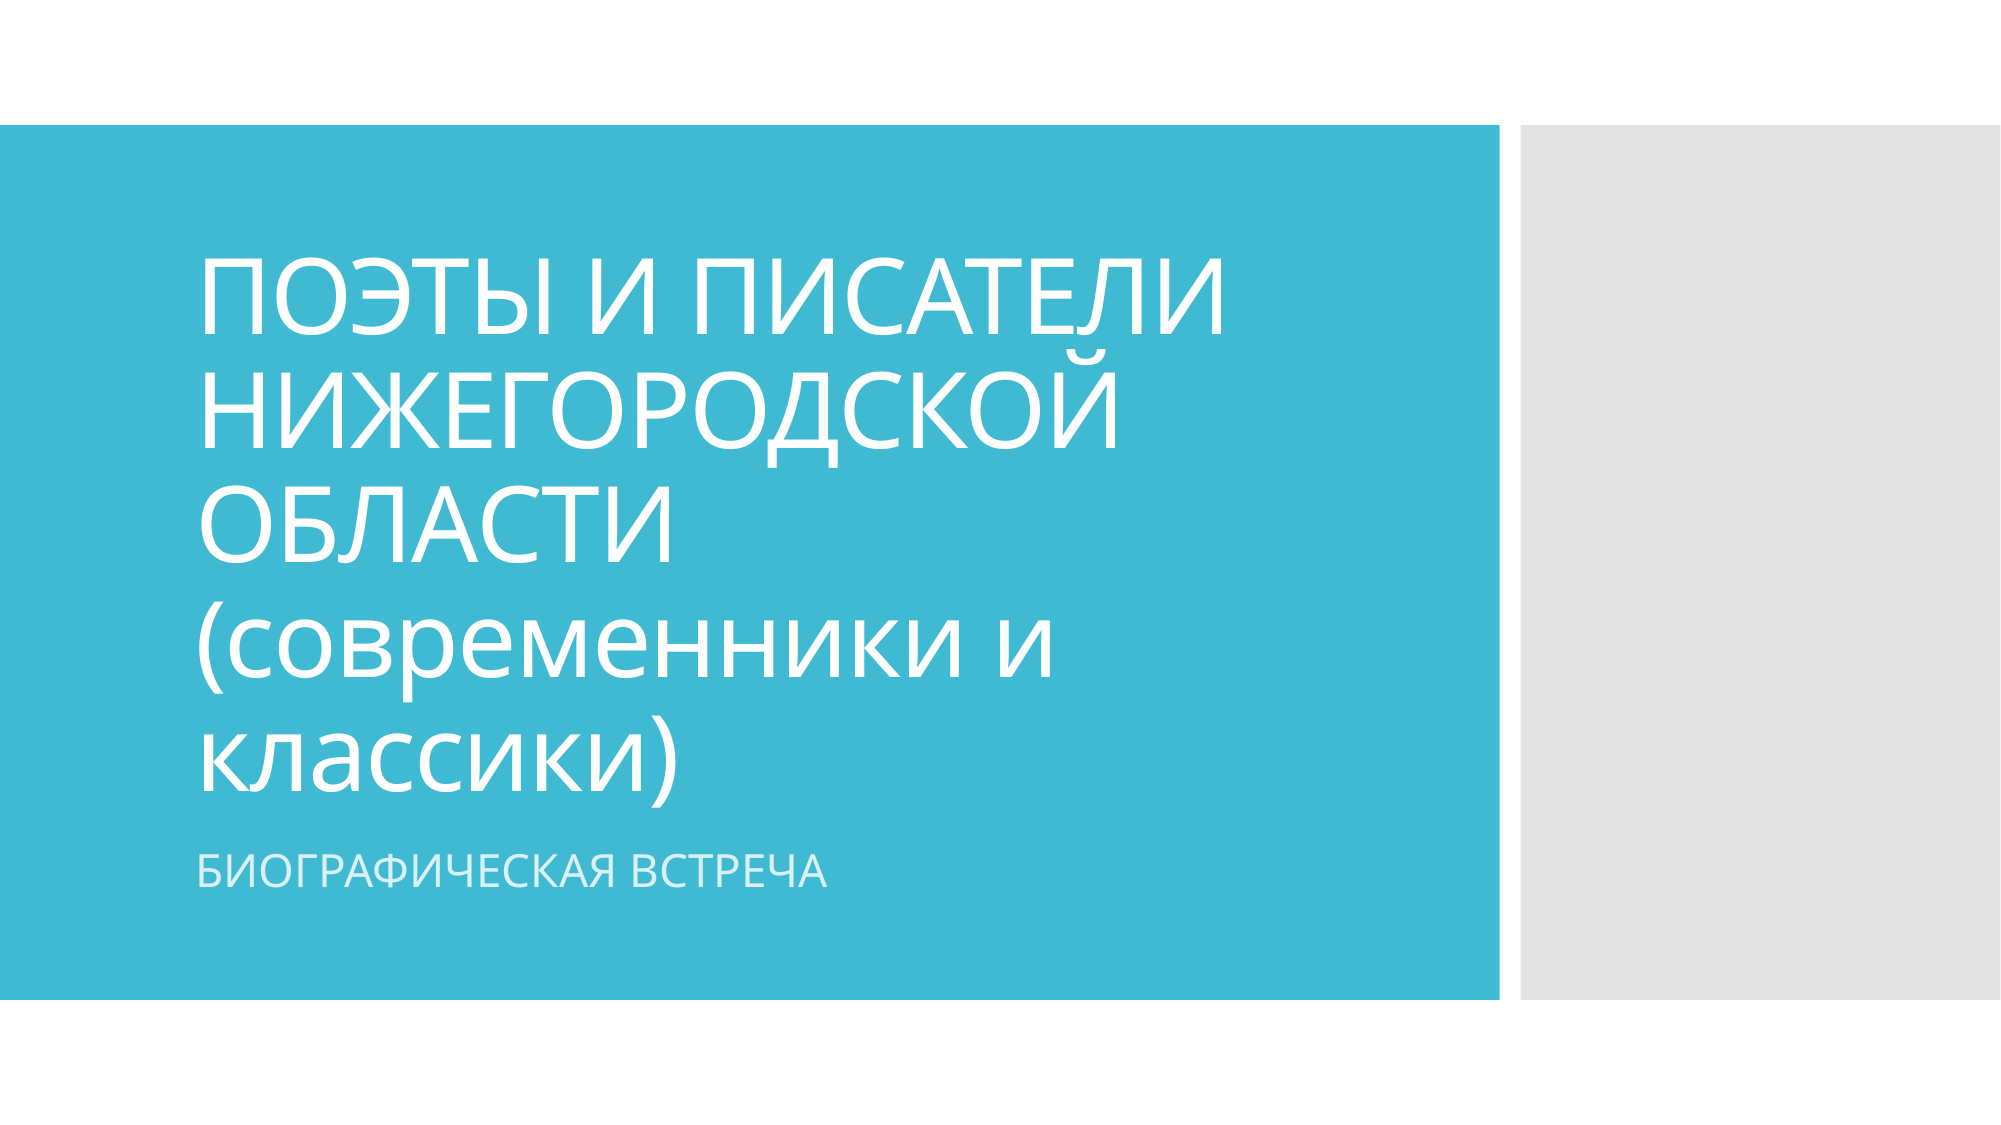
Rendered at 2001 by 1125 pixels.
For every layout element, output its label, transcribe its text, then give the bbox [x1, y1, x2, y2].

subtitle БИОГРАФИЧЕСКАЯ ВСТРЕЧА [180, 840, 1381, 917]
title ПОЭТЫ И ПИСАТЕЛИ НИЖЕГОРОДСКОЙ ОБЛАСТИ (современники и классики) [180, 225, 1381, 822]
